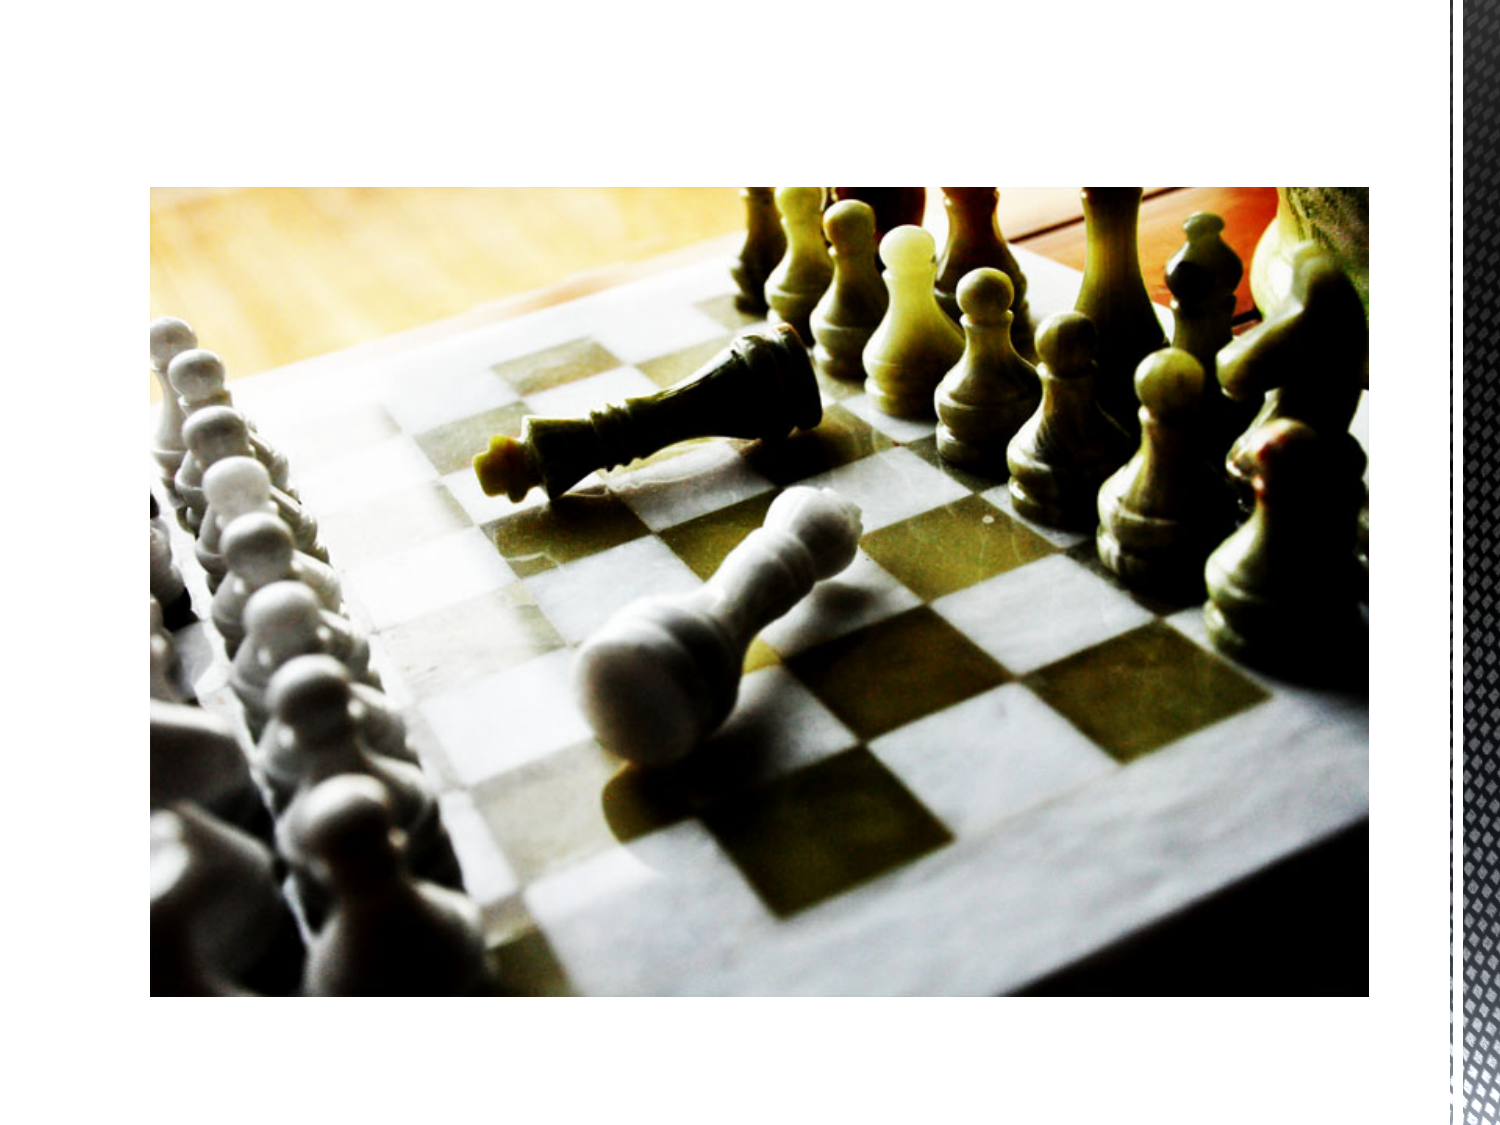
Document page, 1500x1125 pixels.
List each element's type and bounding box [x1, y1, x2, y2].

picture [1447, 0, 1500, 1125]
picture [149, 187, 1369, 998]
